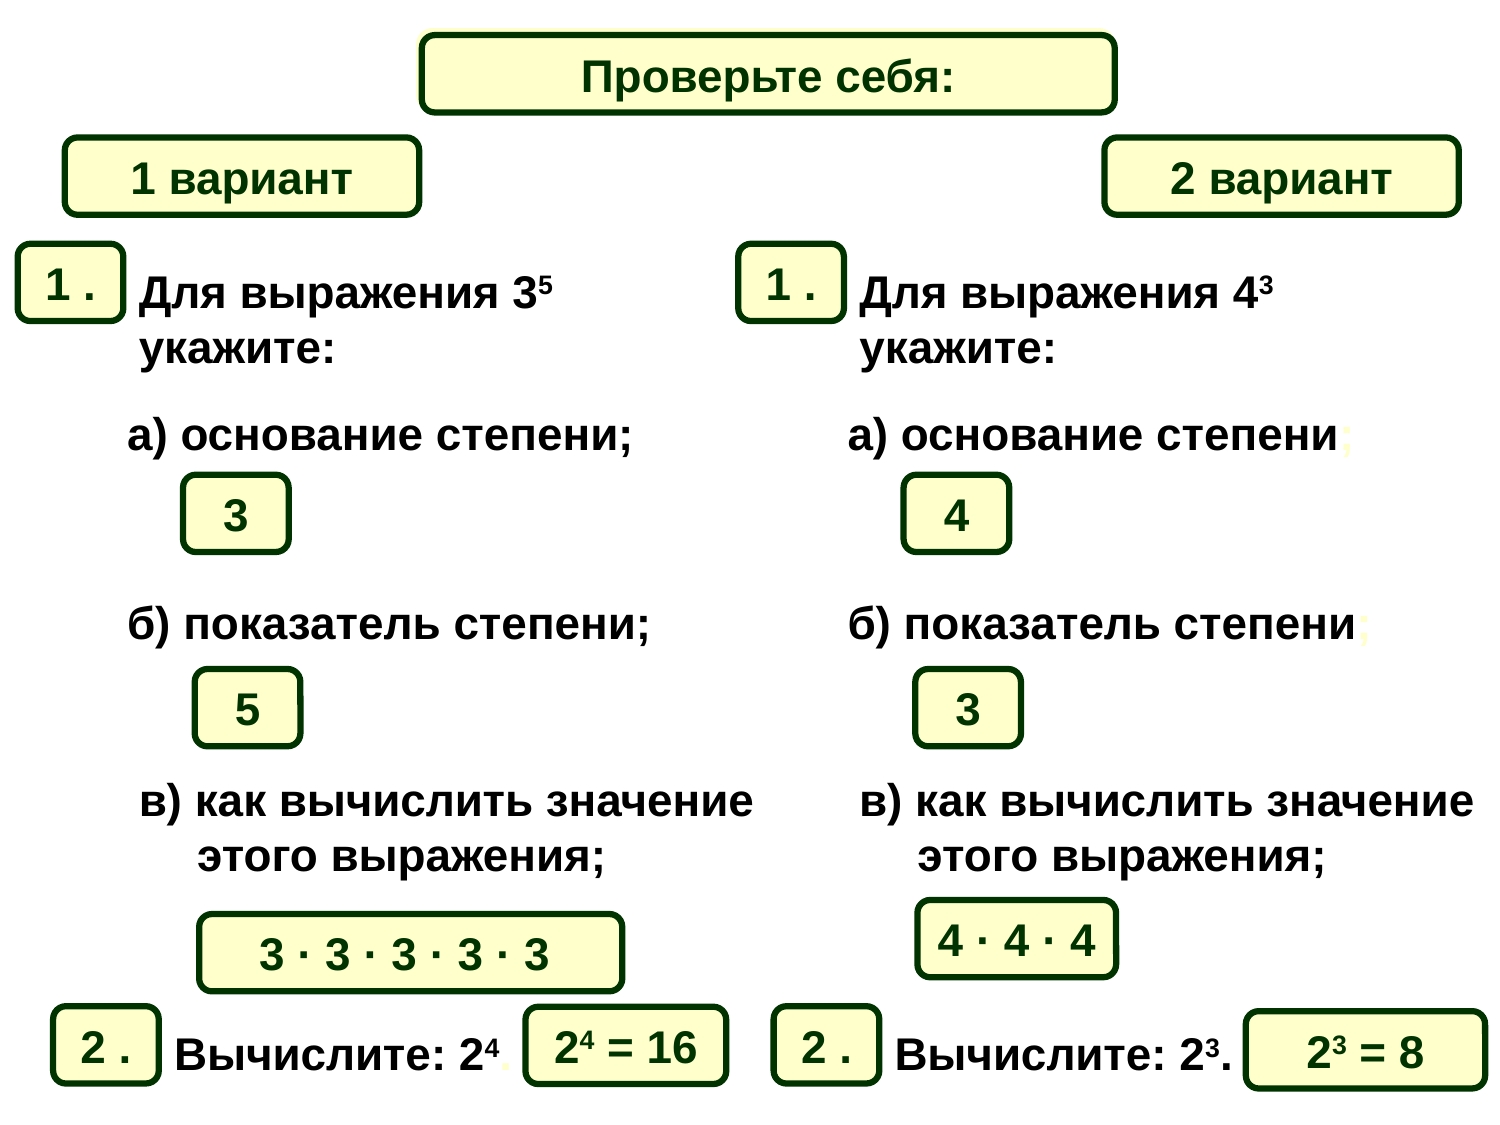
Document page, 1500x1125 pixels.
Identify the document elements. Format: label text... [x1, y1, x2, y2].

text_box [52, 1005, 597, 1089]
text_box 3 [915, 668, 1022, 747]
text_box 4 · 4 · 4 [917, 899, 1117, 978]
text_box 2 вариант [1104, 137, 1459, 215]
text_box б) показатель степени; [832, 585, 1500, 656]
text_box б) показатель степени; [112, 585, 786, 656]
text_box 1 вариант [64, 137, 420, 215]
text_box в) как вычислить значение этого выражения; [123, 763, 844, 888]
text_box Проверьте себя: [421, 35, 1115, 113]
text_box 23 = 8 [1322, 1011, 1486, 1089]
text_box 24 = 16 [598, 1006, 727, 1085]
text_box а) основание степени; [112, 397, 703, 467]
text_box 4 [903, 474, 1010, 553]
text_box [17, 243, 736, 381]
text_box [738, 243, 1483, 381]
text_box 3 [183, 474, 289, 553]
text_box в) как вычислить значение этого выражения; [844, 763, 1500, 888]
text_box а) основание степени; [832, 397, 1424, 467]
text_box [773, 1005, 1318, 1089]
text_box 3 · 3 · 3 · 3 · 3 [199, 913, 623, 992]
text_box Математический диктант [419, 31, 1111, 104]
text_box 5 [194, 668, 301, 747]
